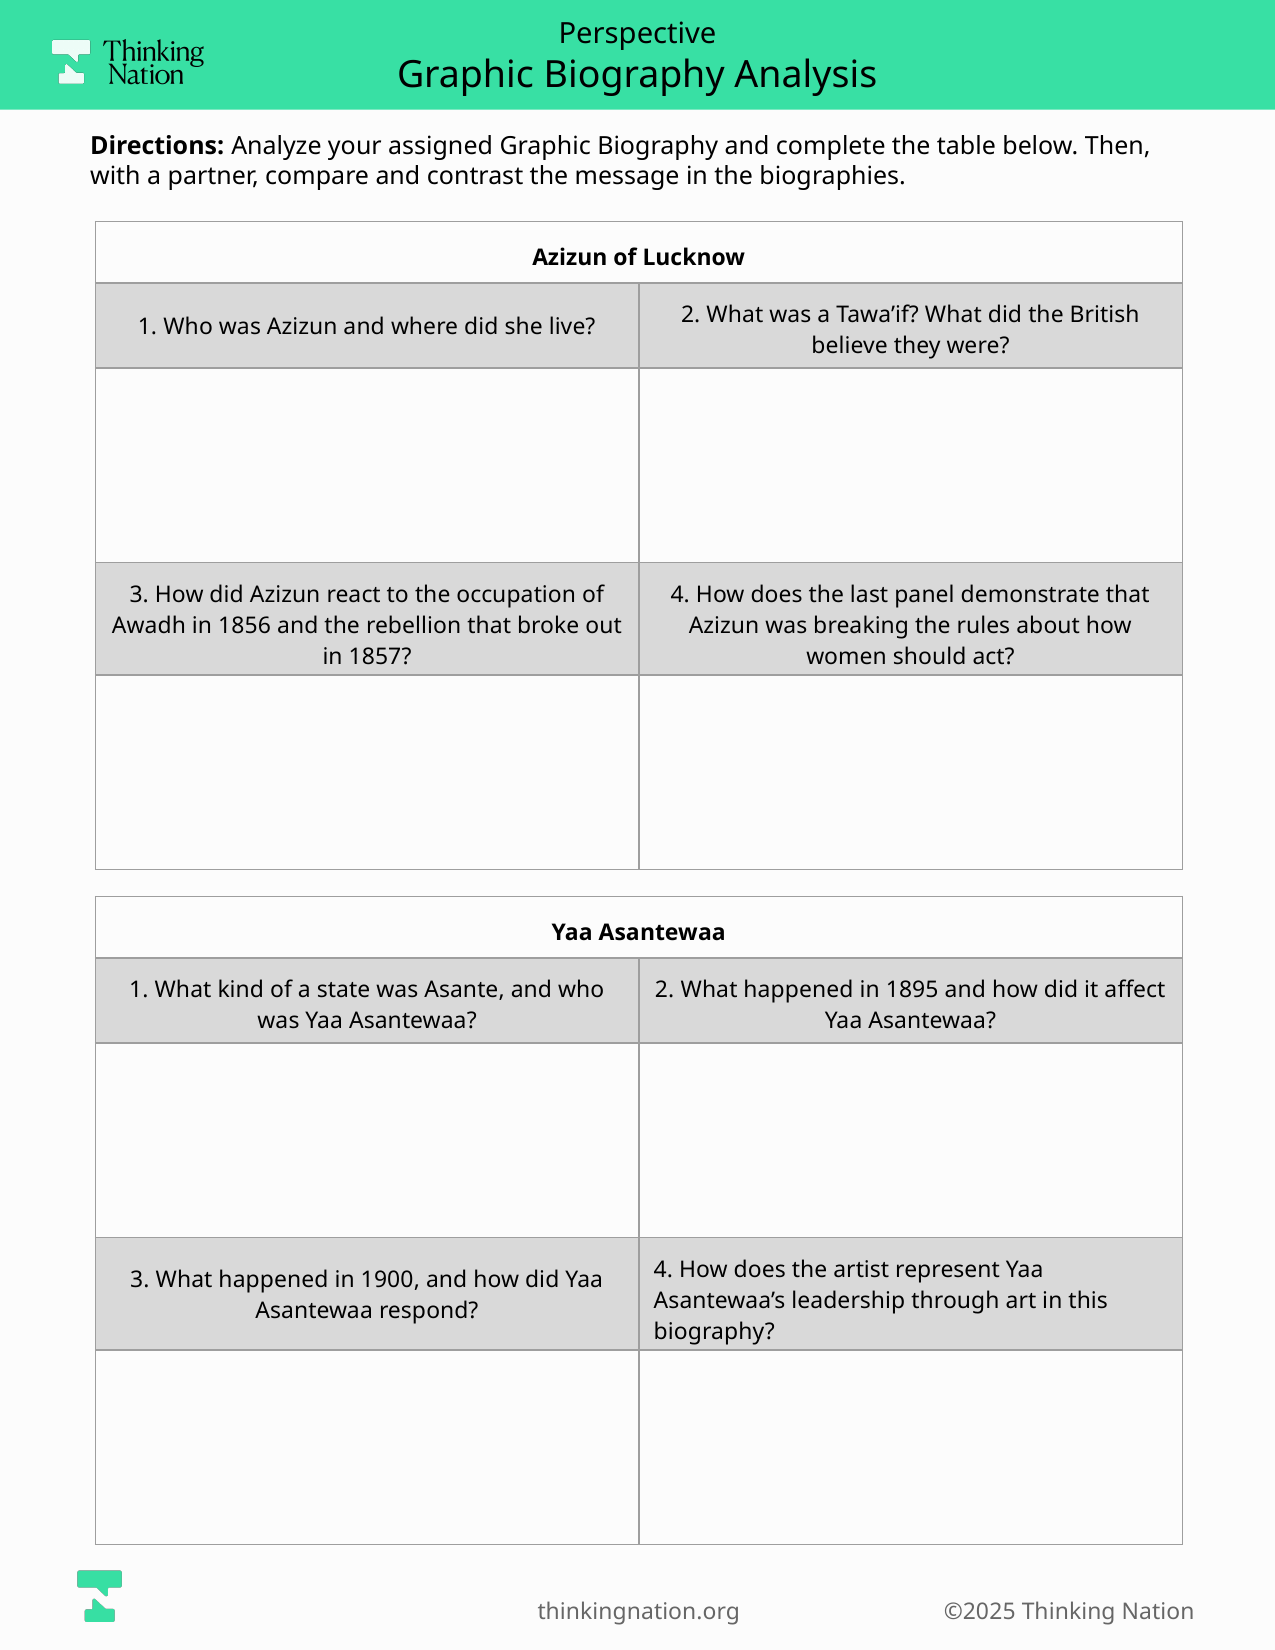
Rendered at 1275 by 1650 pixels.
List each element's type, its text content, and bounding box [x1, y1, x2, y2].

table_header Azizun of Lucknow [96, 222, 1182, 282]
text_box Directions: Analyze your assigned Graphic Biography and complete the table below. Then, with a partner, compare and contrast the message in the biographies. [74, 114, 1200, 205]
table_cell [640, 369, 1182, 562]
table_cell 4. How does the artist represent Yaa Asantewaa’s leadership through art in this biography? [640, 1238, 1182, 1349]
text_box Perspective Graphic Biography Analysis [0, 0, 1275, 110]
table_cell [96, 676, 638, 869]
table_cell 1. What kind of a state was Asante, and who was Yaa Asantewaa? [96, 959, 638, 1042]
table_cell [96, 1351, 638, 1544]
table_cell 1. Who was Azizun and where did she live? [96, 284, 638, 367]
table_cell 4. How does the last panel demonstrate that Azizun was breaking the rules about how women should act? [640, 563, 1182, 674]
table_header Yaa Asantewaa [96, 897, 1182, 957]
table_cell [640, 1351, 1182, 1544]
table_cell 3. What happened in 1900, and how did Yaa Asantewaa respond? [96, 1238, 638, 1349]
table_cell 3. How did Azizun react to the occupation of Awadh in 1856 and the rebellion that broke out in 1857? [96, 563, 638, 674]
picture [35, 25, 210, 98]
table_cell [640, 1044, 1182, 1237]
table_cell 2. What was a Tawa’if? What did the British believe they were? [640, 284, 1182, 367]
text_box ©2025 Thinking Nation [909, 1580, 1211, 1632]
table_cell 2. What happened in 1895 and how did it affect Yaa Asantewaa? [640, 959, 1182, 1042]
table_cell [96, 369, 638, 562]
picture [63, 1560, 135, 1632]
table_cell [96, 1044, 638, 1237]
table_cell [640, 676, 1182, 869]
text_box thinkingnation.org [488, 1580, 790, 1632]
